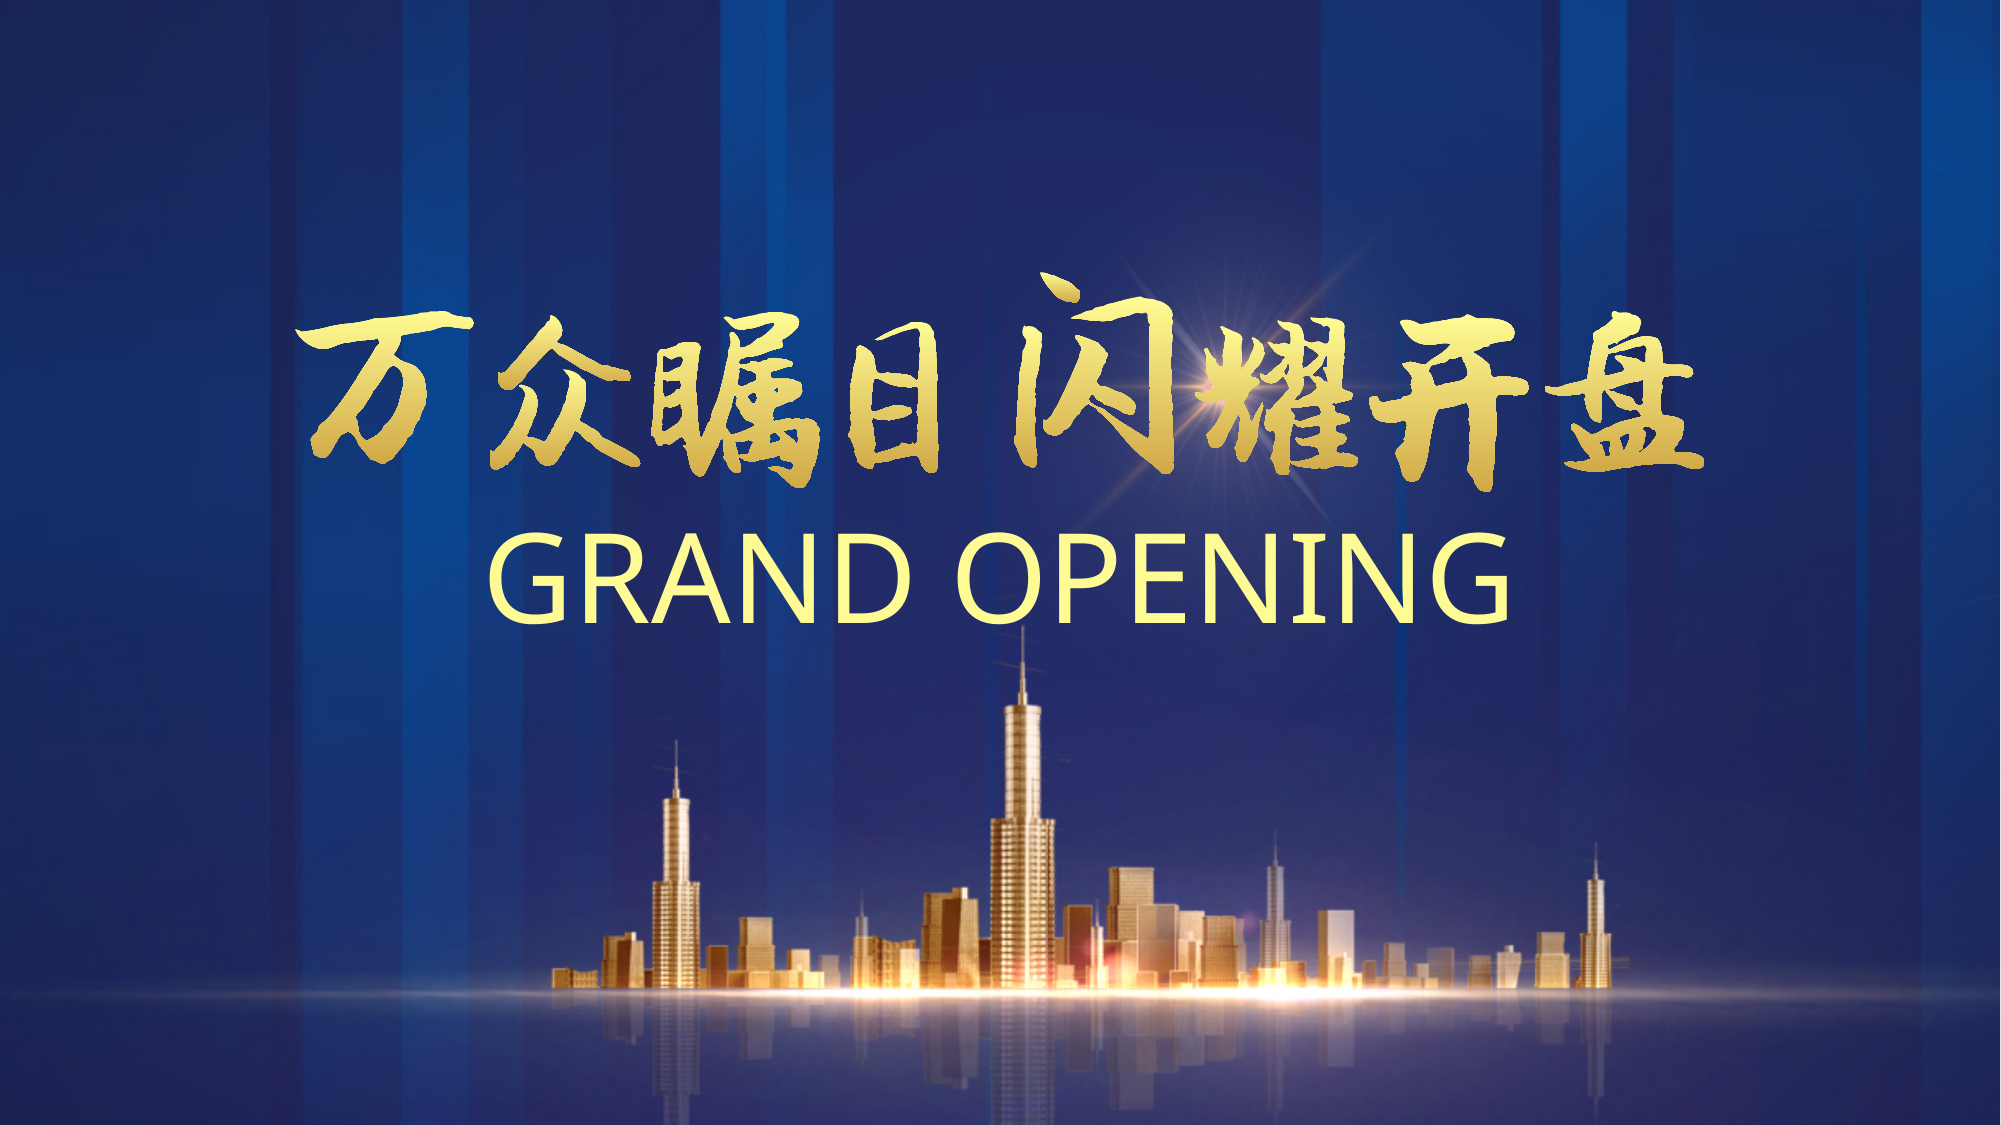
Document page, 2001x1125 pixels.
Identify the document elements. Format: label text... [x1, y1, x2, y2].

text_box [295, 310, 474, 464]
text_box [1544, 310, 1705, 472]
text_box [1014, 272, 1175, 475]
text_box [650, 311, 821, 489]
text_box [1194, 317, 1358, 476]
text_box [489, 314, 641, 470]
picture [0, 0, 2001, 1125]
text_box GRAND OPENING [468, 491, 1532, 657]
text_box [1369, 313, 1530, 493]
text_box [847, 321, 940, 474]
